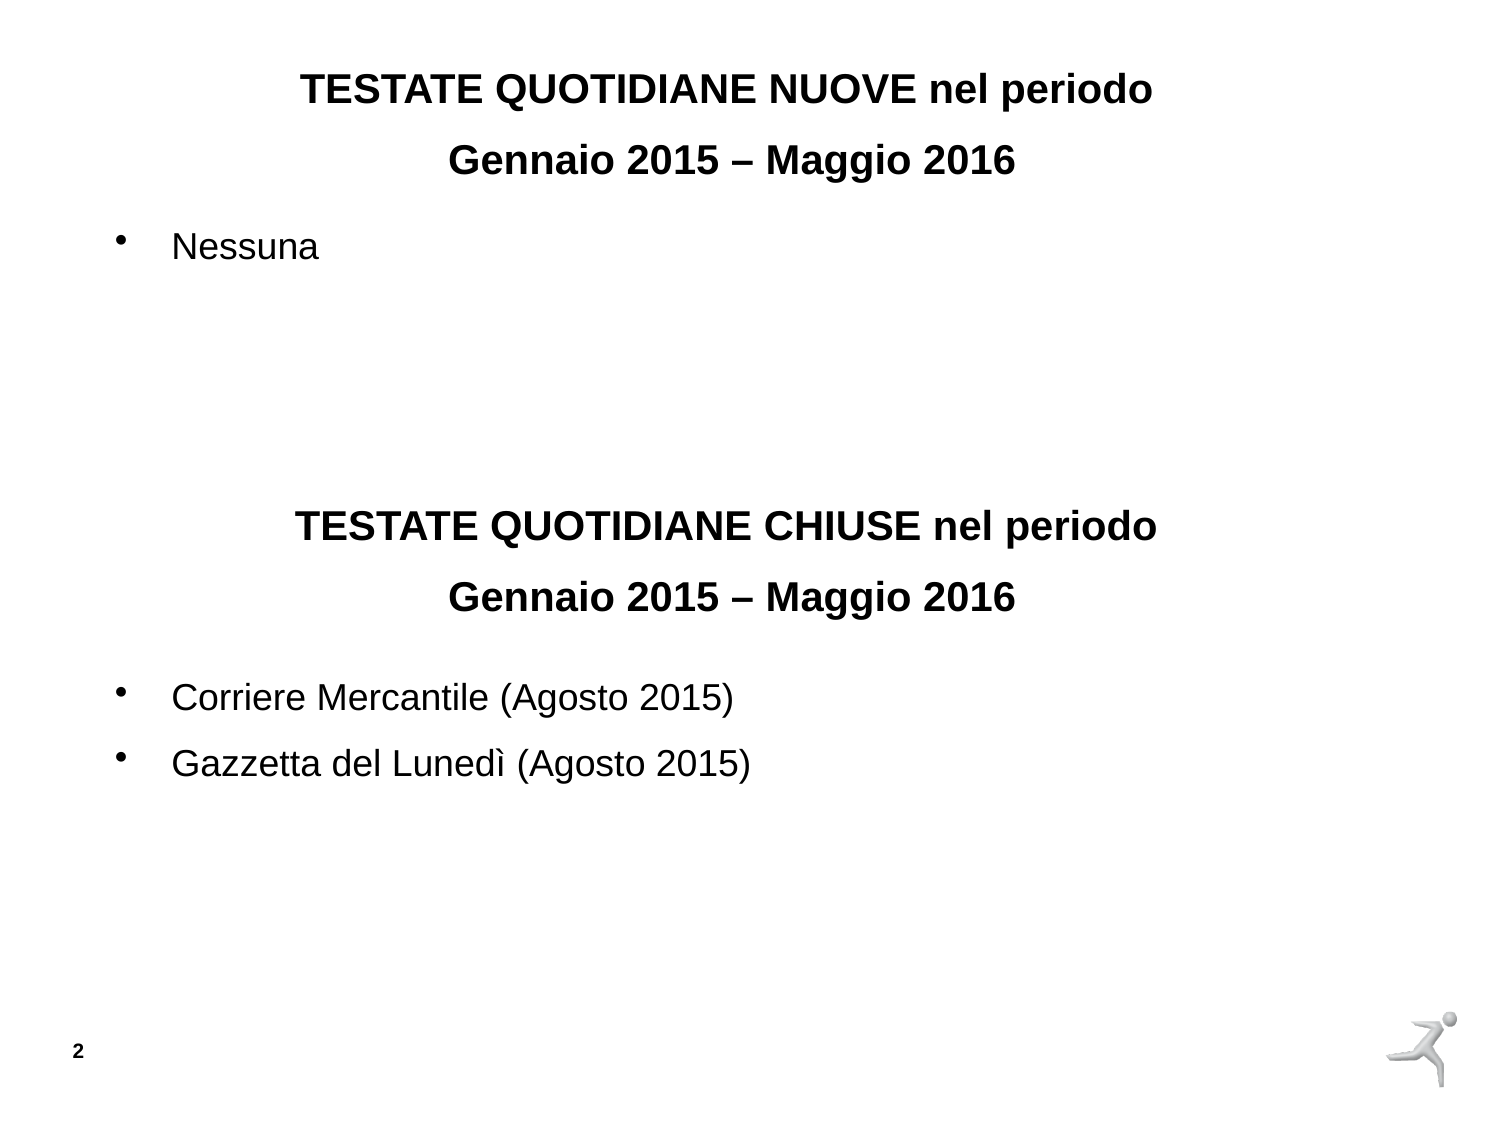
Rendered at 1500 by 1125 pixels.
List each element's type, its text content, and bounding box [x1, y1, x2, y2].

text_box TESTATE QUOTIDIANE CHIUSE nel periodo Gennaio 2015 – Maggio 2016 [35, 491, 1430, 628]
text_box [99, 526, 1306, 551]
text_box Nessuna [100, 219, 1412, 421]
text_box Corriere Mercantile (Agosto 2015) Gazzetta del Lunedì (Agosto 2015) [100, 671, 1412, 953]
picture [1366, 990, 1476, 1109]
text_box TESTATE QUOTIDIANE NUOVE nel periodo Gennaio 2015 – Maggio 2016 [35, 54, 1430, 191]
